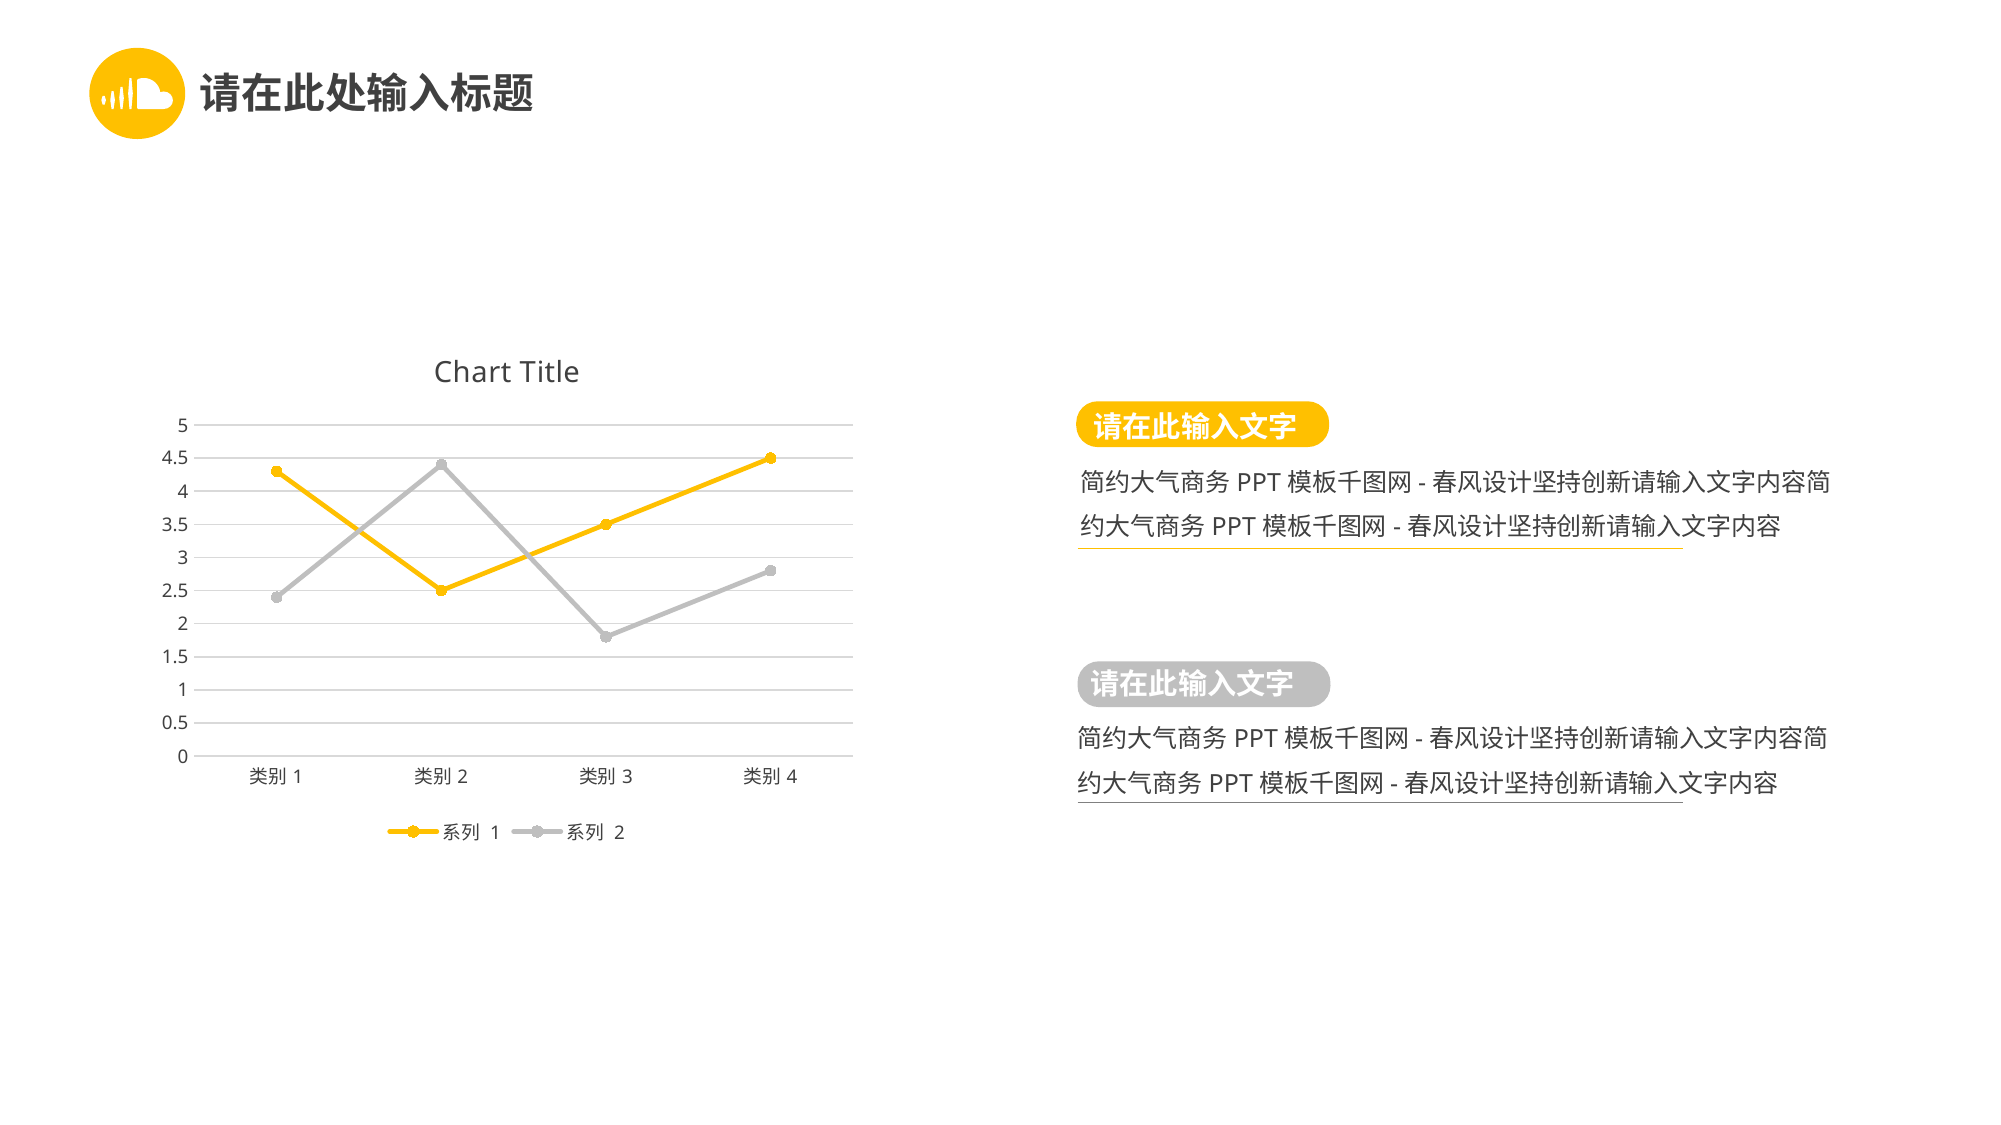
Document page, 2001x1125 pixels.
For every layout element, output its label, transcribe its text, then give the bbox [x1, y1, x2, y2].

text_box 简约大气商务PPT模板千图网-春风设计坚持创新请输入文字内容简约大气商务PPT模板千图网-春风设计坚持创新请输入文字内容 [1062, 700, 1867, 805]
chart [147, 324, 868, 852]
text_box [89, 47, 549, 139]
text_box 请在此输入文字 [1075, 658, 1310, 708]
text_box 请在此输入文字 [1078, 401, 1313, 452]
text_box [1091, 400, 1331, 443]
text_box 简约大气商务PPT模板千图网-春风设计坚持创新请输入文字内容简约大气商务PPT模板千图网-春风设计坚持创新请输入文字内容 [1065, 443, 1870, 549]
text_box [1310, 660, 1332, 700]
